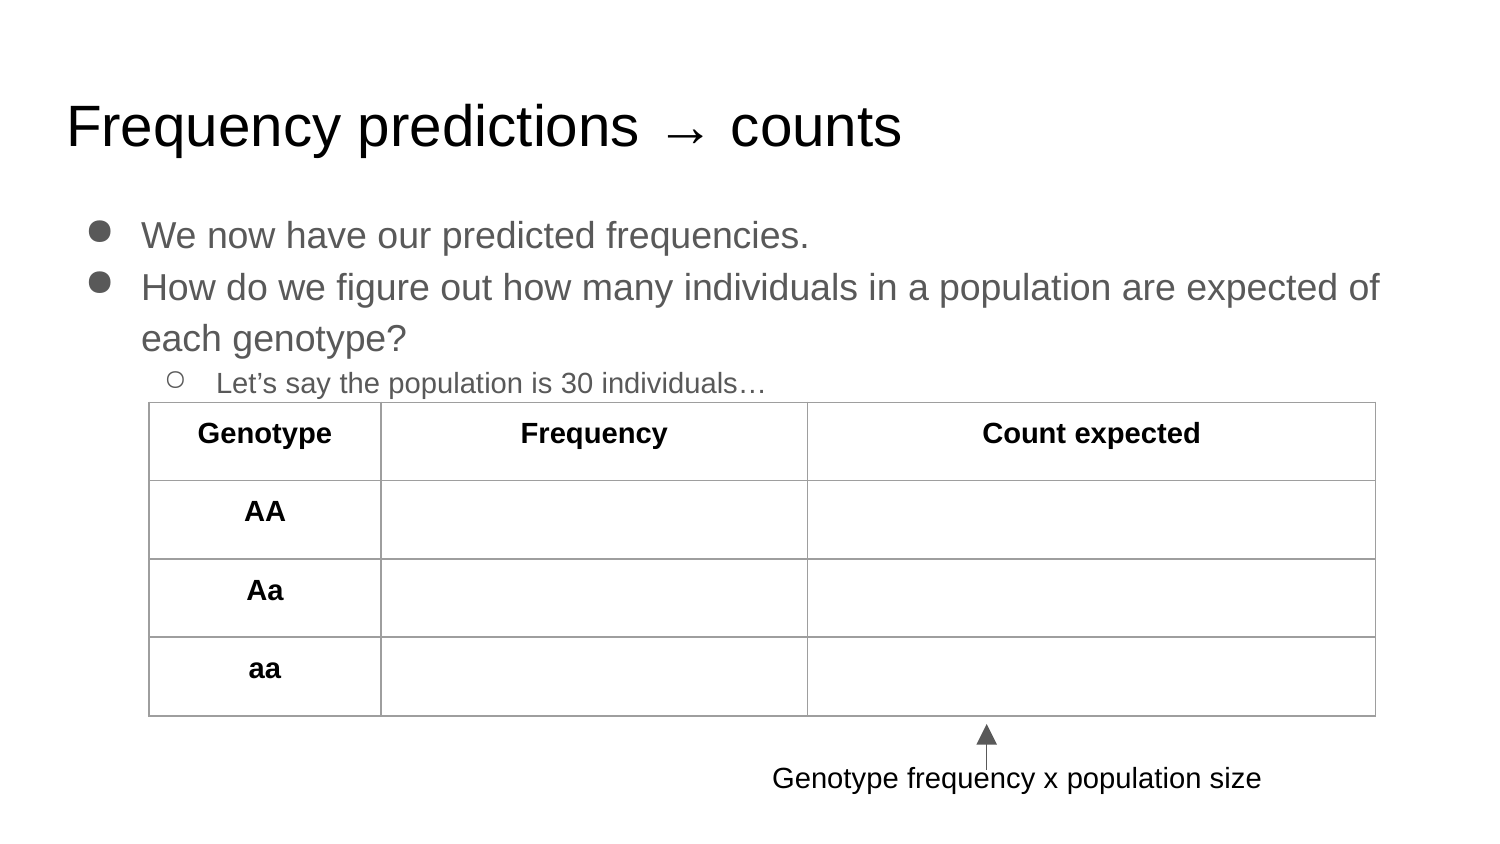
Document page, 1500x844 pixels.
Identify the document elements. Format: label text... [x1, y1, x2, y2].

table_cell aa [150, 638, 380, 715]
table_cell [808, 481, 1375, 558]
title Frequency predictions → counts [51, 72, 1449, 167]
table_header Count expected [808, 403, 1375, 480]
table_cell [382, 638, 807, 715]
table_cell [808, 638, 1375, 715]
table_cell AA [150, 481, 380, 558]
table_cell Aa [150, 560, 380, 636]
table_header Genotype [150, 403, 380, 480]
table_cell [808, 560, 1375, 636]
table_cell [382, 481, 807, 558]
list We now have our predicted frequencies. How do we figure out how many individuals in a population are expected of each genotype? Let’s say the population is 30 individuals… [51, 189, 1449, 420]
text_box Genotype frequency x population size [757, 744, 1297, 809]
table_cell [382, 560, 807, 636]
table_header Frequency [382, 403, 807, 480]
